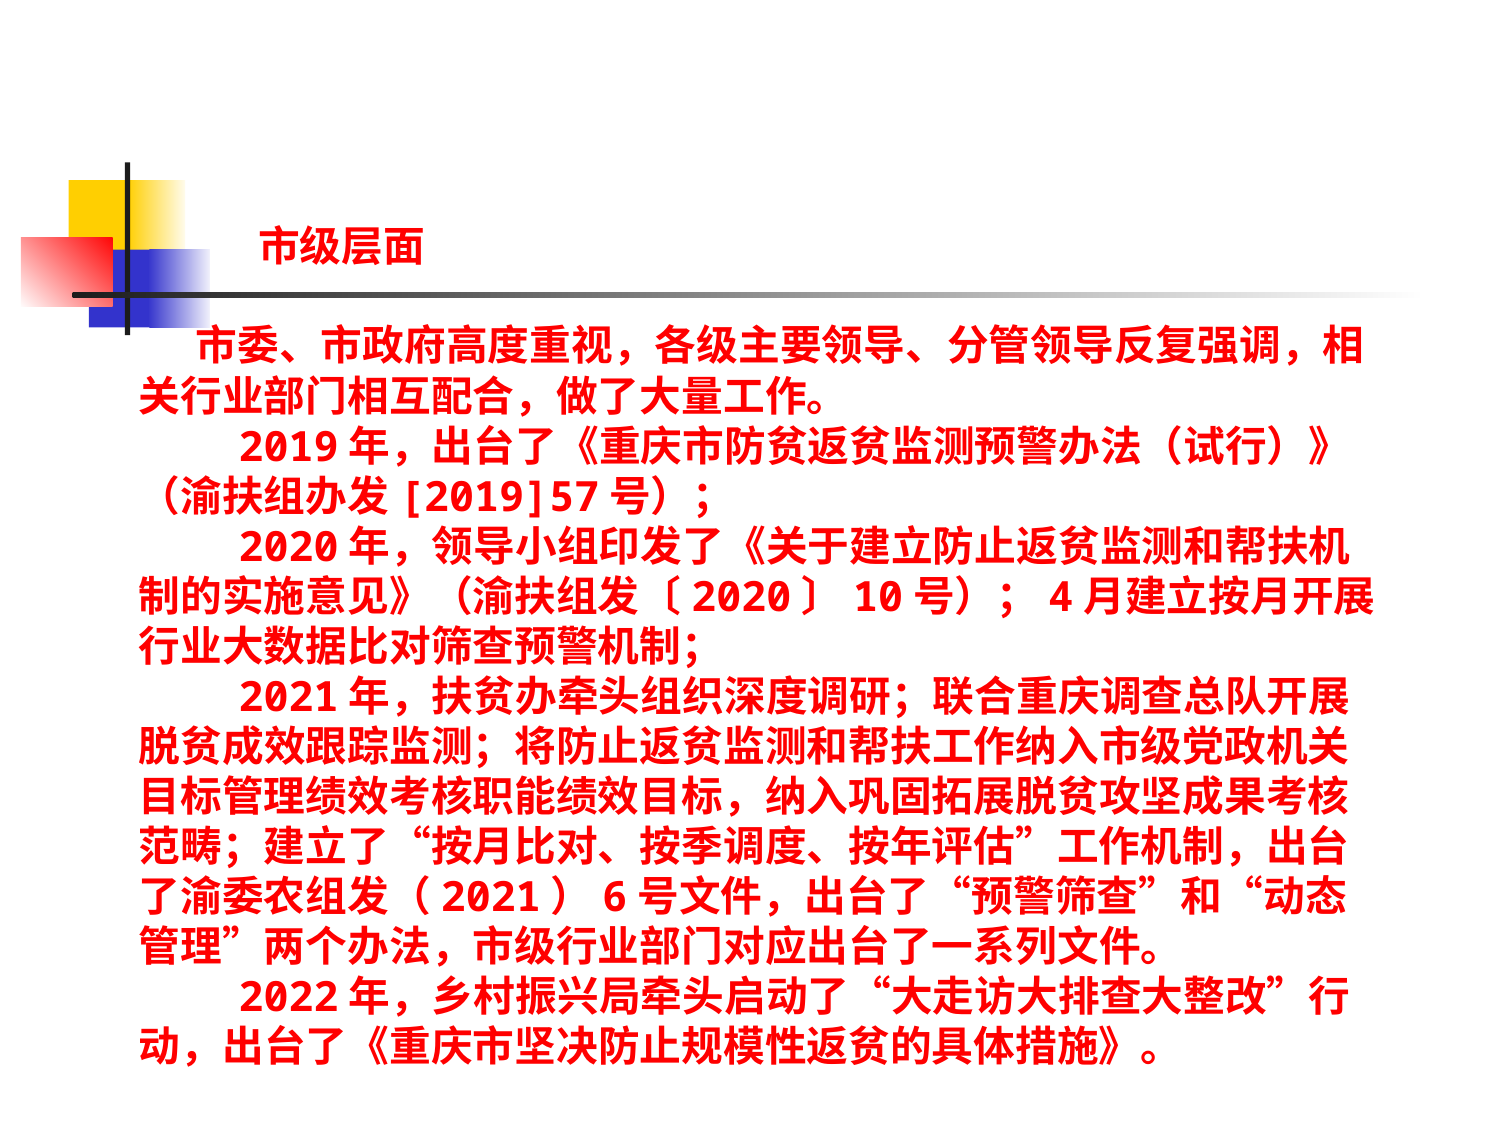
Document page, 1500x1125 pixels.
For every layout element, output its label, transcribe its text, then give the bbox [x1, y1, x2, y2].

text_box 市委、市政府高度重视，各级主要领导、分管领导反复强调，相关行业部门相互配合，做了大量工作。 2019年，出台了《重庆市防贫返贫监测预警办法（试行）》（渝扶组办发[2019]57号）； 2020年，领导小组印发了《关于建立防止返贫监测和帮扶机制的实施意见》（渝扶组发〔2020〕10号）；4月建立按月开展行业大数据比对筛查预警机制； 2021年，扶贫办牵头组织深度调研；联合重庆调查总队开展脱贫成效跟踪监测；将防止返贫监测和帮扶工作纳入市级党政机关目标管理绩效考核职能绩效目标，纳入巩固拓展脱贫攻坚成果考核范畴；建立了“按月比对、按季调度、按年评估”工作机制，出台了渝委农组发（2021）6号文件，出台了“预警筛查”和“动态管理”两个办法，市级行业部门对应出台了一系列文件。 2022年，乡村振兴局牵头启动了“大走访大排查大整改”行动，出台了《重庆市坚决防止规模性返贫的具体措施》。 [123, 302, 1400, 1078]
text_box 市级层面 [243, 212, 441, 278]
